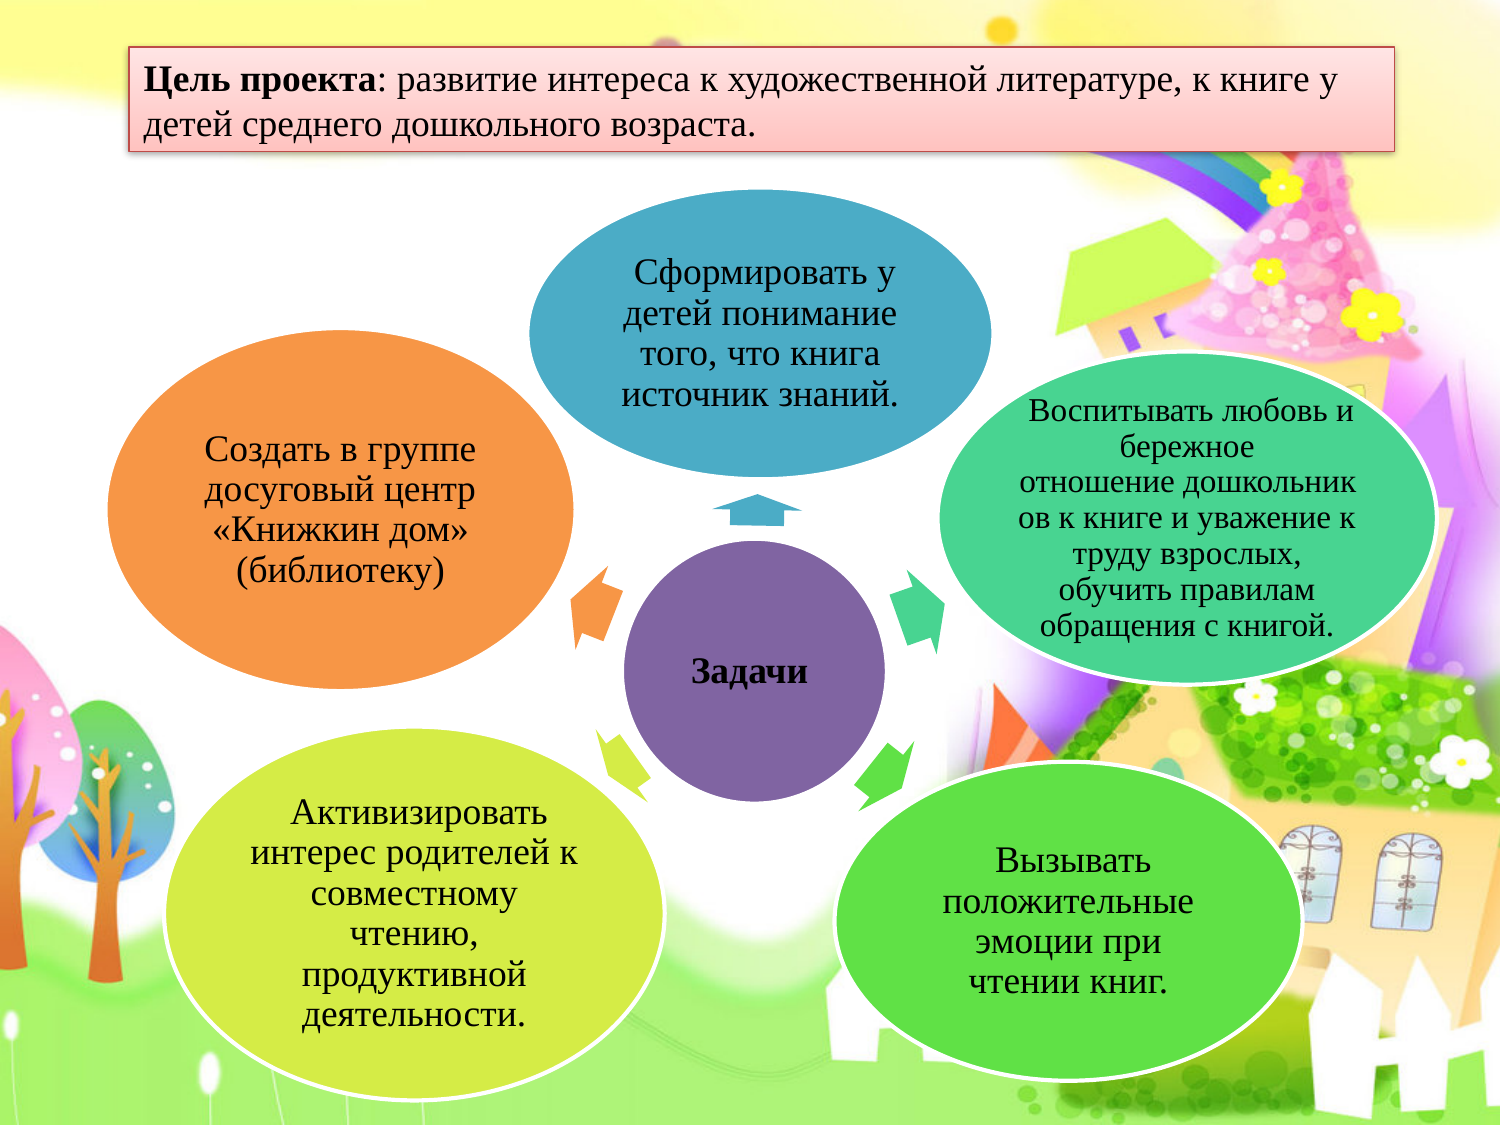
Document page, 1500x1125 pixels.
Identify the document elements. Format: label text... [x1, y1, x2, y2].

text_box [23, 187, 1500, 1125]
picture [0, 0, 1500, 1125]
text_box Цель проекта: развитие интереса к художественной литературе, к книге у детей среднего дошкольного возраста. [128, 46, 1395, 152]
